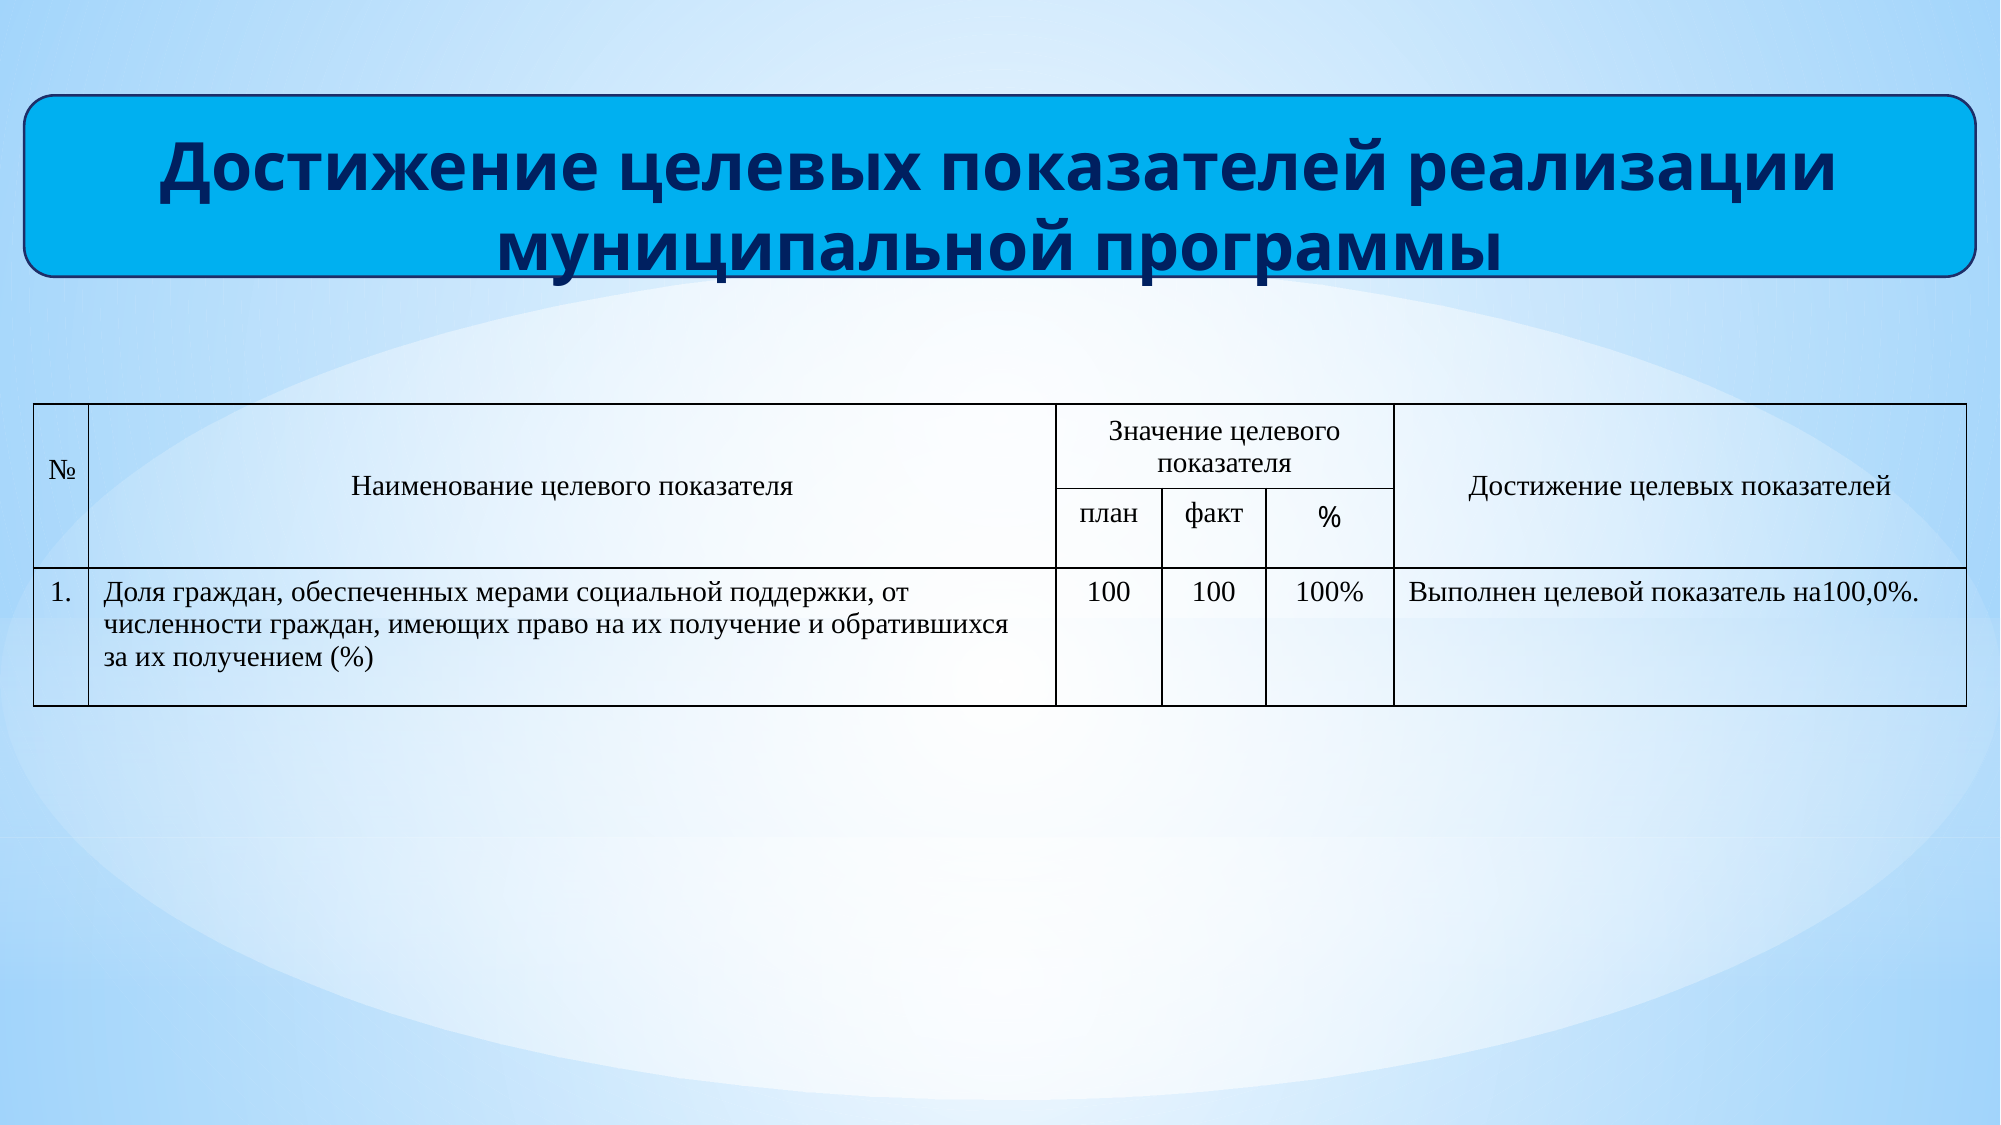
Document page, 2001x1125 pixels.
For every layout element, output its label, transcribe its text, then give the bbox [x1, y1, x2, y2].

table_cell факт [1163, 489, 1265, 567]
table_header Наименование целевого показателя [89, 405, 1055, 567]
table_cell 100 [1057, 569, 1161, 705]
table_header № [34, 405, 88, 567]
table_cell 1. [34, 569, 88, 705]
table_header Достижение целевых показателей [1395, 405, 1966, 567]
table_header Значение целевого показателя [1057, 405, 1393, 488]
text_box Достижение целевых показателей реализации муниципальной программы [22, 94, 1977, 279]
table_cell % [1267, 489, 1393, 567]
table_cell 100% [1267, 569, 1393, 705]
table_cell Выполнен целевой показатель на100,0%. [1395, 569, 1966, 705]
table_cell 100 [1163, 569, 1265, 705]
table_cell Доля граждан, обеспеченных мерами социальной поддержки, от численности граждан, имеющих право на их получение и обратившихся за их получением (%) [89, 569, 1055, 705]
table_cell план [1057, 489, 1161, 567]
